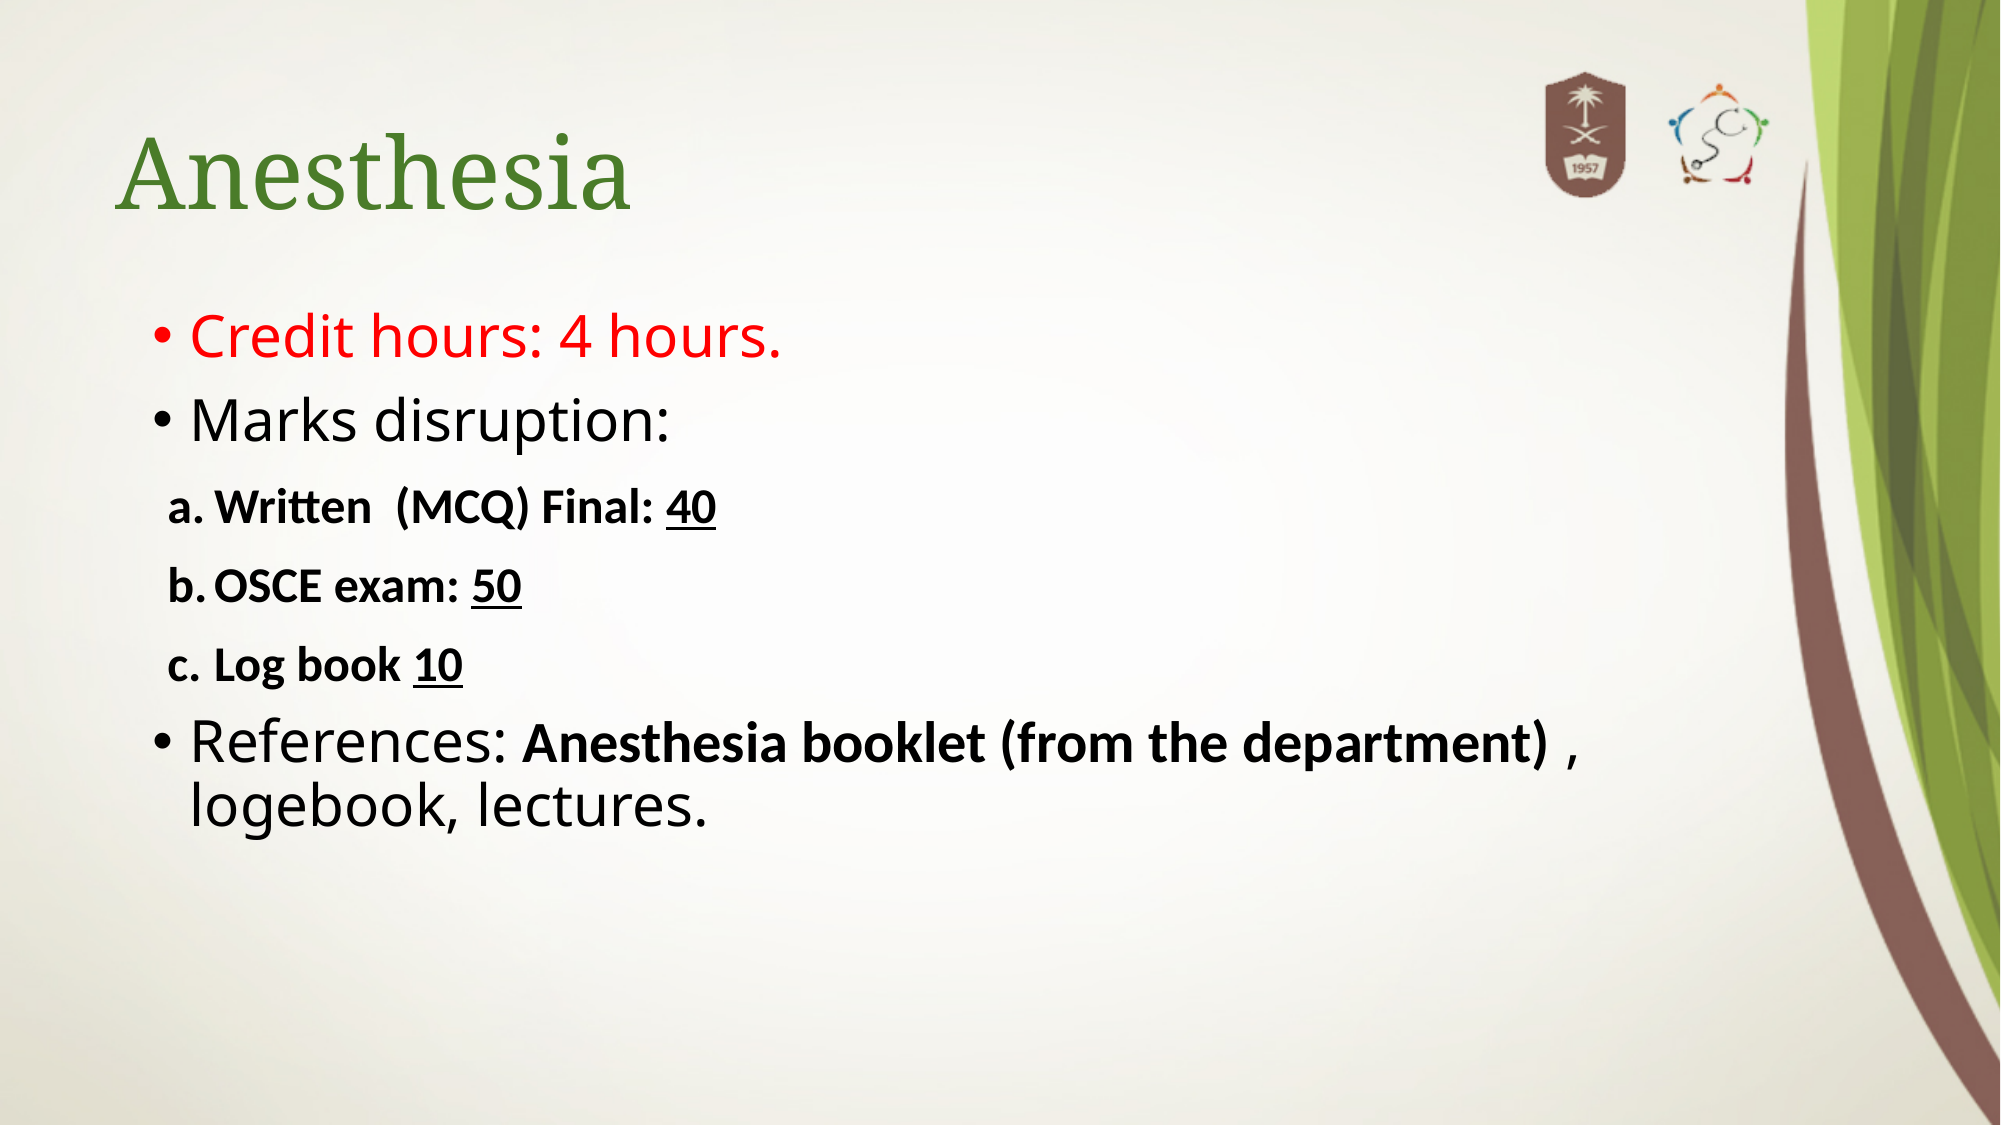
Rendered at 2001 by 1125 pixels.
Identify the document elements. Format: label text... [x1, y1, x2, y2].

title Anesthesia [100, 54, 1771, 300]
picture [0, 0, 2001, 1125]
list Credit hours: 4 hours. Marks disruption: Written (MCQ) Final: 40 OSCE exam: 50 Log book 10 References: Anesthesia booklet (from the department) , logebook, lectures. [137, 299, 1863, 1014]
